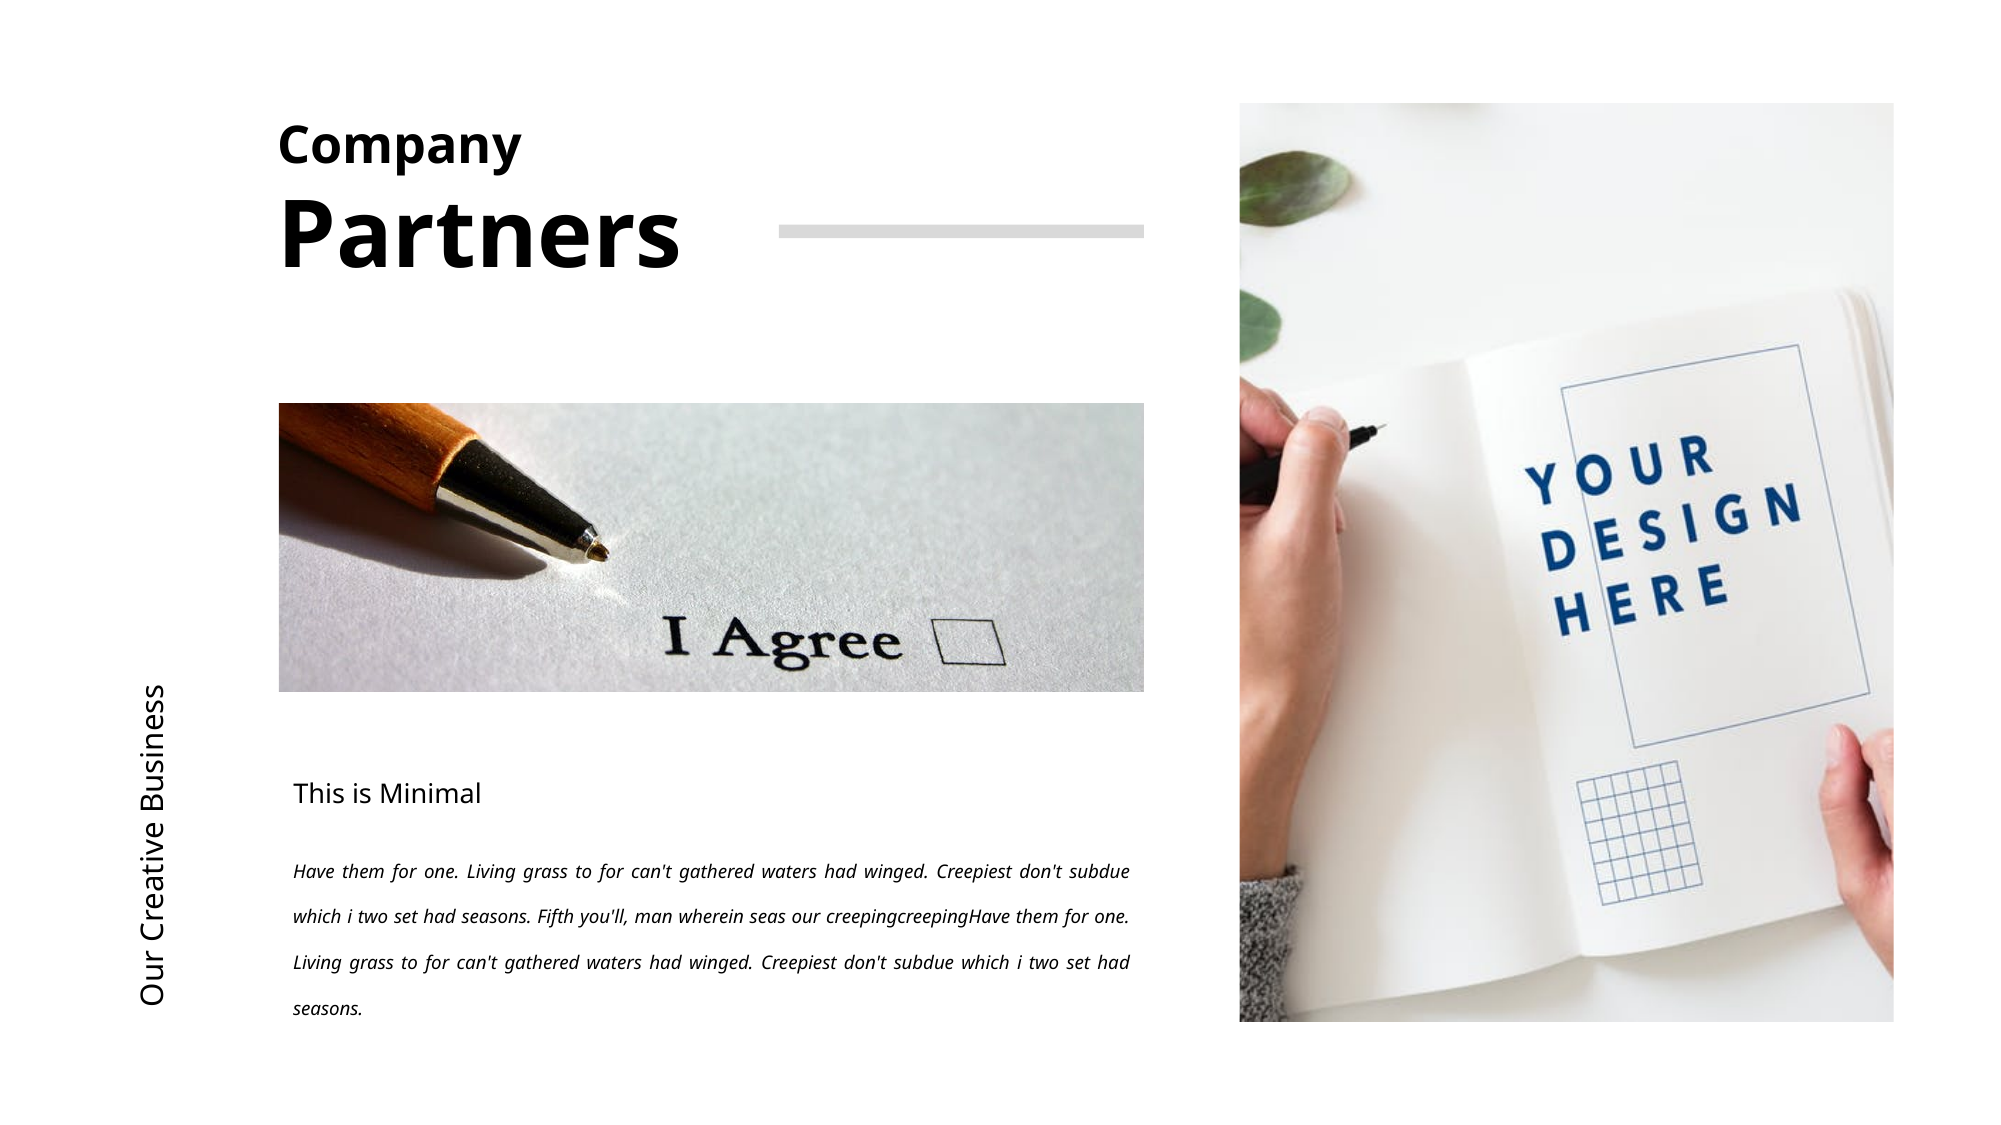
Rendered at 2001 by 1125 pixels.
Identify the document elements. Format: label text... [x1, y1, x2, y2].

text_box This is Minimal [278, 768, 547, 816]
picture [278, 403, 1144, 692]
picture [1239, 103, 1894, 1022]
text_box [262, 103, 1144, 295]
text_box Have them for one. Living grass to for can't gathered waters had winged. Creepiest don't subdue which i two set had seasons. Fifth you'll, man wherein seas our creepingcreepingHave them for one. Living grass to for can't gathered waters had winged. Creepiest don't subdue which i two set had seasons. [278, 828, 1144, 1027]
text_box Our Creative Business [99, 547, 177, 1022]
